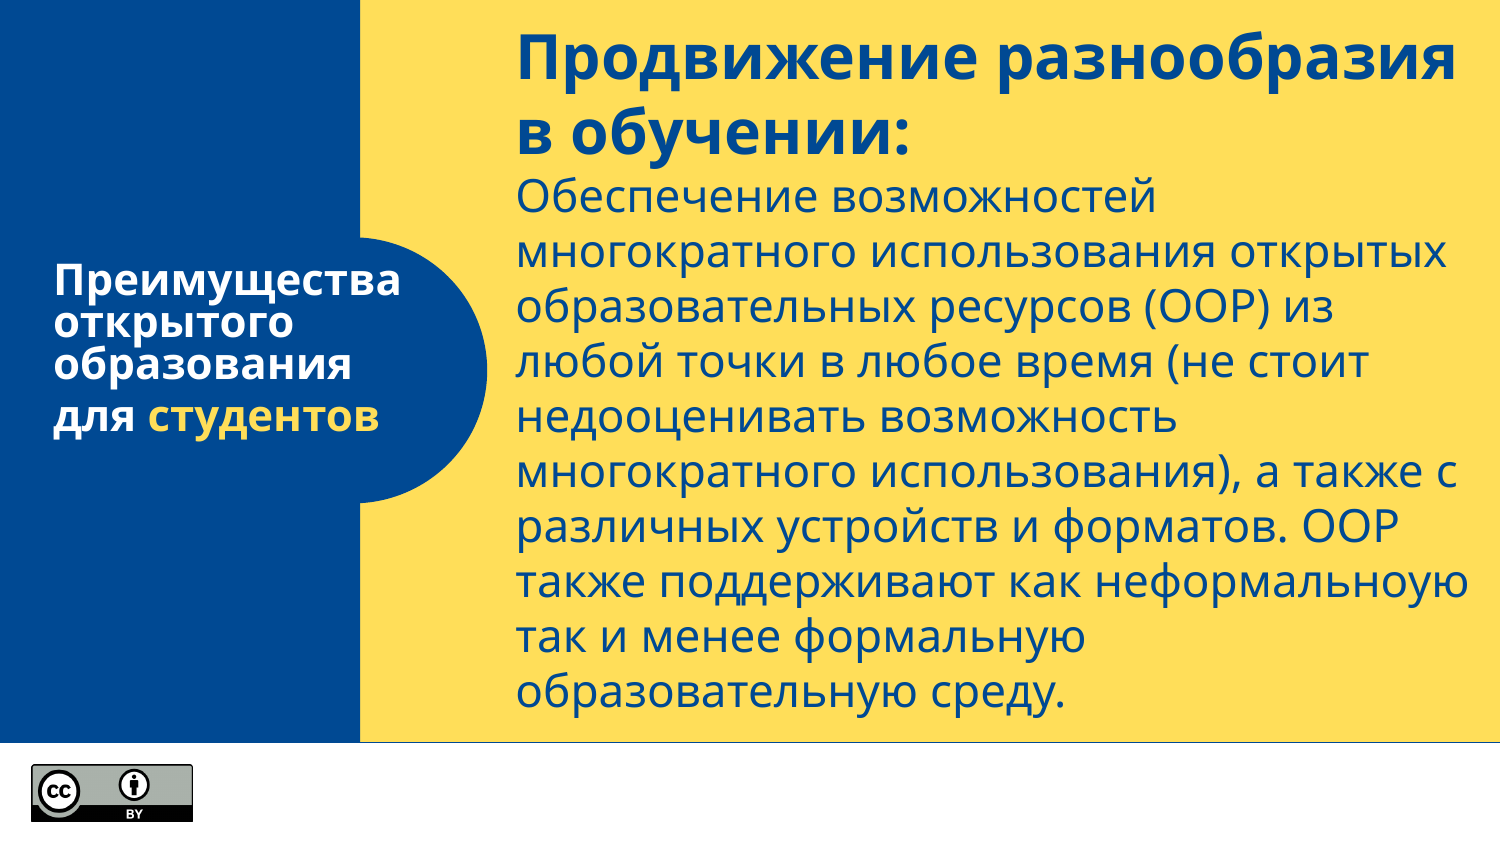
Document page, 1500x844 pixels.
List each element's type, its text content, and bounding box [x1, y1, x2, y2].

text_box Преимущества открытого образования для студентов [38, 246, 421, 457]
text_box Продвижение разнообразия в обучении: Обеспечение возможностей многократного использования открытых образовательных ресурсов (ООР) из любой точки в любое время (не стоит недооценивать возможность многократного использования), а также с различных устройств и форматов. ООР также поддерживают как неформальноую так и менее формальную образовательную среду. [500, 1, 1493, 732]
picture [31, 764, 193, 822]
text_box [0, 0, 361, 742]
text_box [0, 750, 1500, 844]
text_box [304, 237, 401, 246]
text_box [250, 255, 488, 504]
